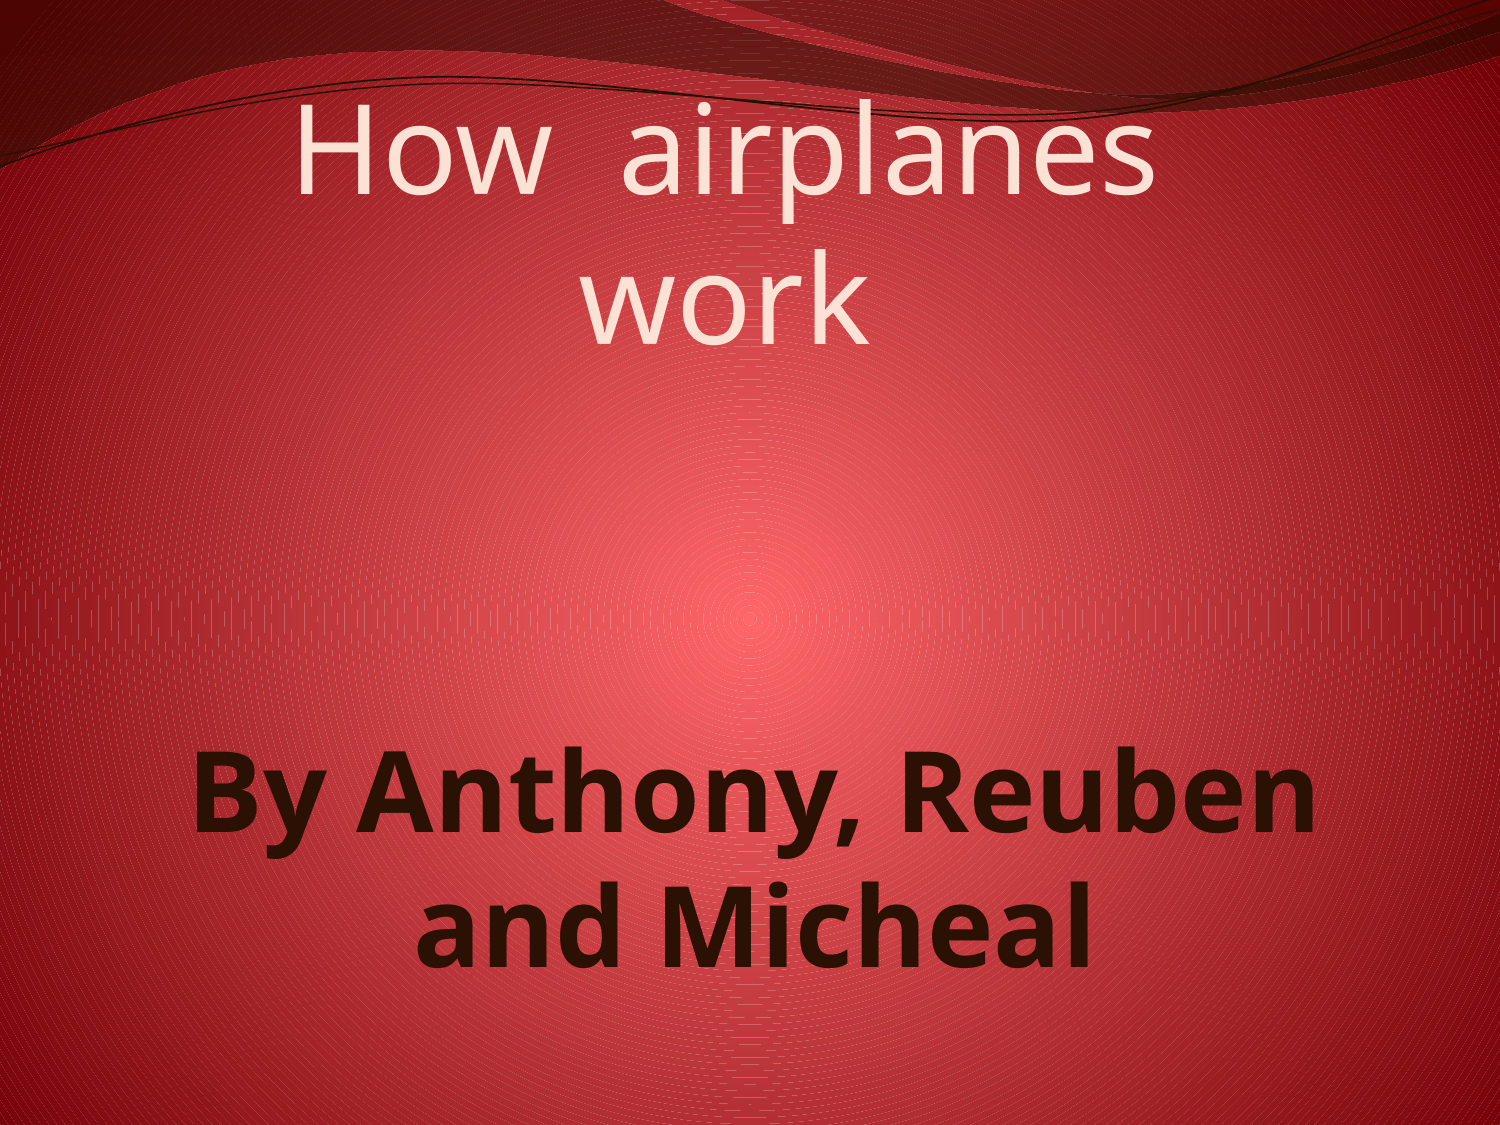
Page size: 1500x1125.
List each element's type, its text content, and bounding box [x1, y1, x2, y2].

text_box How airplanes work [225, 62, 1225, 378]
text_box By Anthony, Reuben and Micheal [74, 712, 1435, 998]
